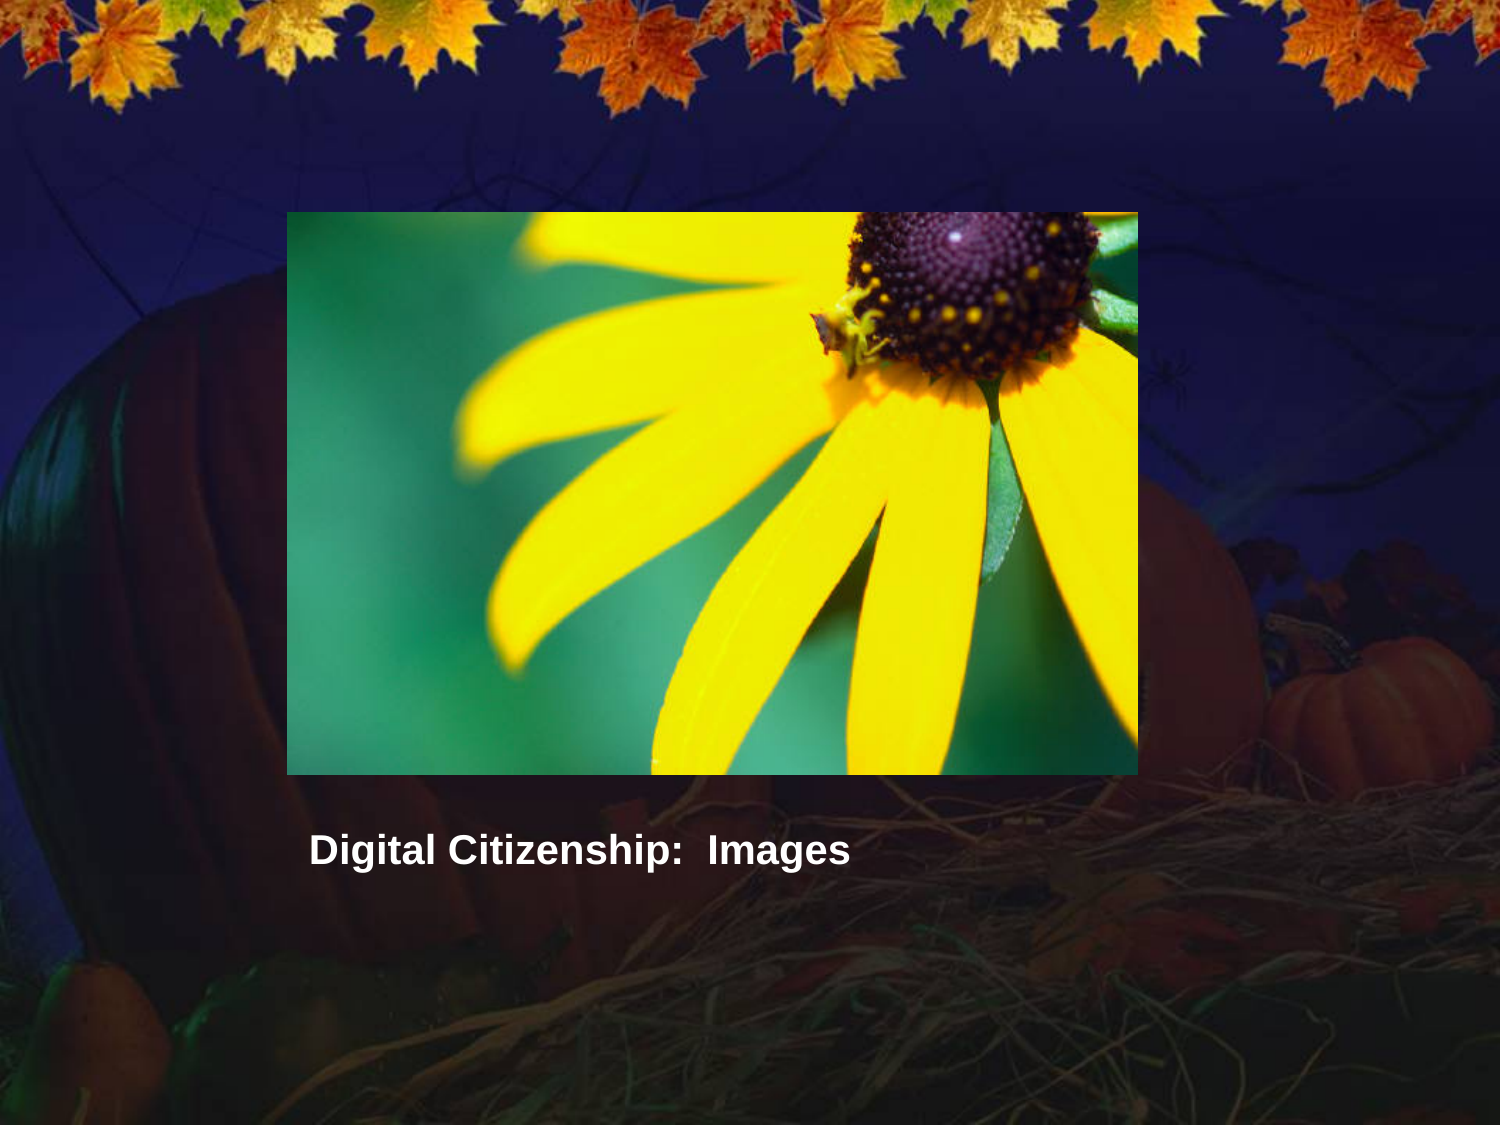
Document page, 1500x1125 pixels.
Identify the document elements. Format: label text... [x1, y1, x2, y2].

picture [0, 0, 1500, 1125]
title Digital Citizenship: Images [293, 787, 1195, 881]
